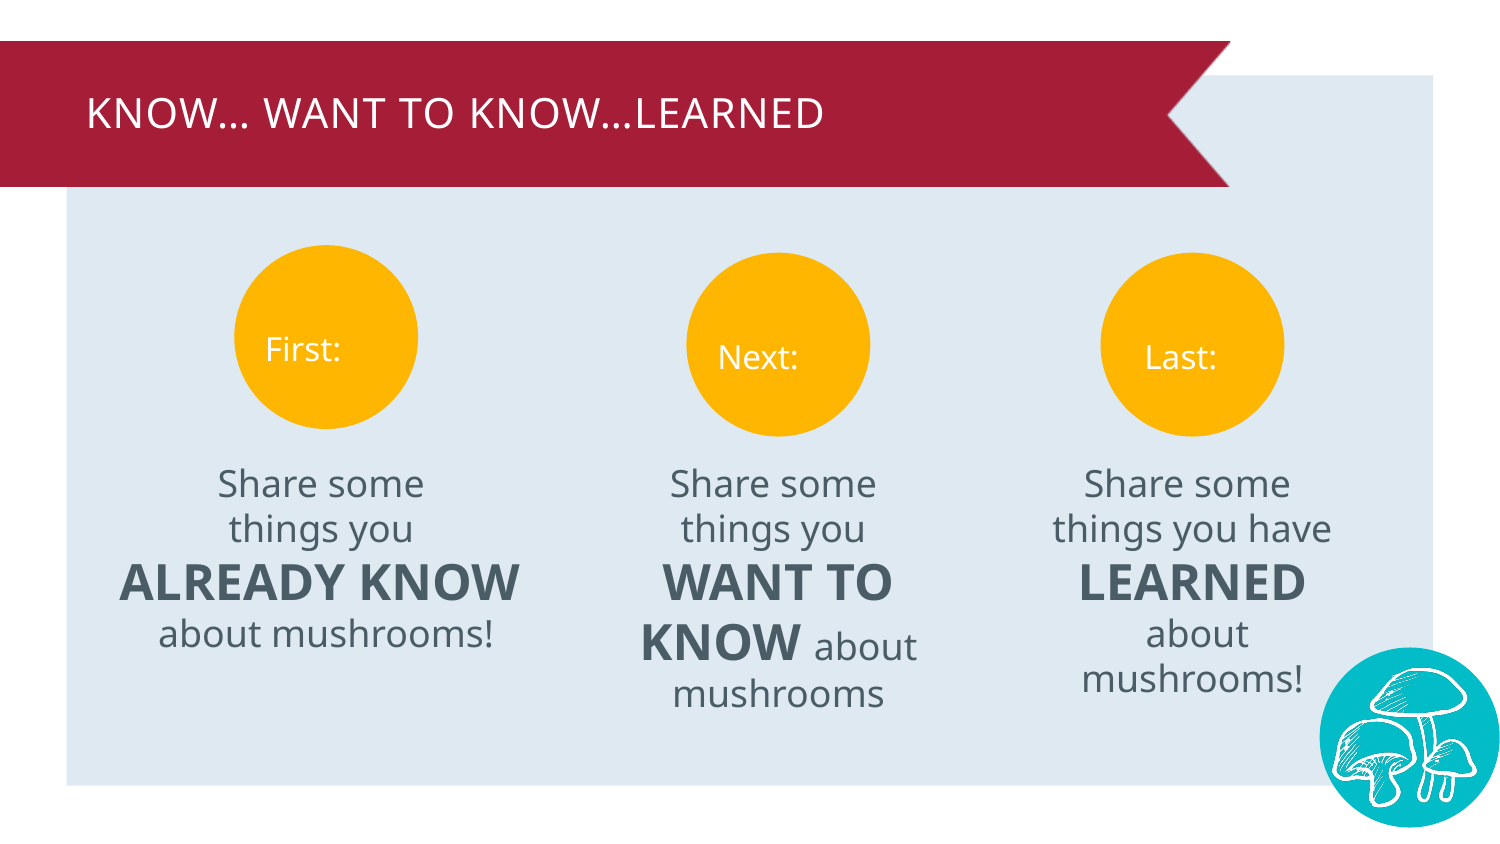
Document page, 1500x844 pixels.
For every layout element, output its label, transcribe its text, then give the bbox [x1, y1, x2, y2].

text_box Share some things you WANT TO KNOW about mushrooms [583, 445, 974, 787]
text_box [684, 250, 873, 439]
text_box [232, 243, 419, 432]
text_box Next: [702, 328, 871, 384]
text_box Share some things you have LEARNED about mushrooms! [1017, 445, 1368, 787]
list KNOW… WANT TO KNOW…LEARNED [53, 71, 1132, 199]
text_box Last: [1129, 328, 1298, 384]
text_box [1098, 250, 1285, 439]
text_box First: [250, 321, 419, 376]
picture [1332, 665, 1477, 810]
list Share some things you ALREADY KNOW about mushrooms! [90, 445, 563, 844]
